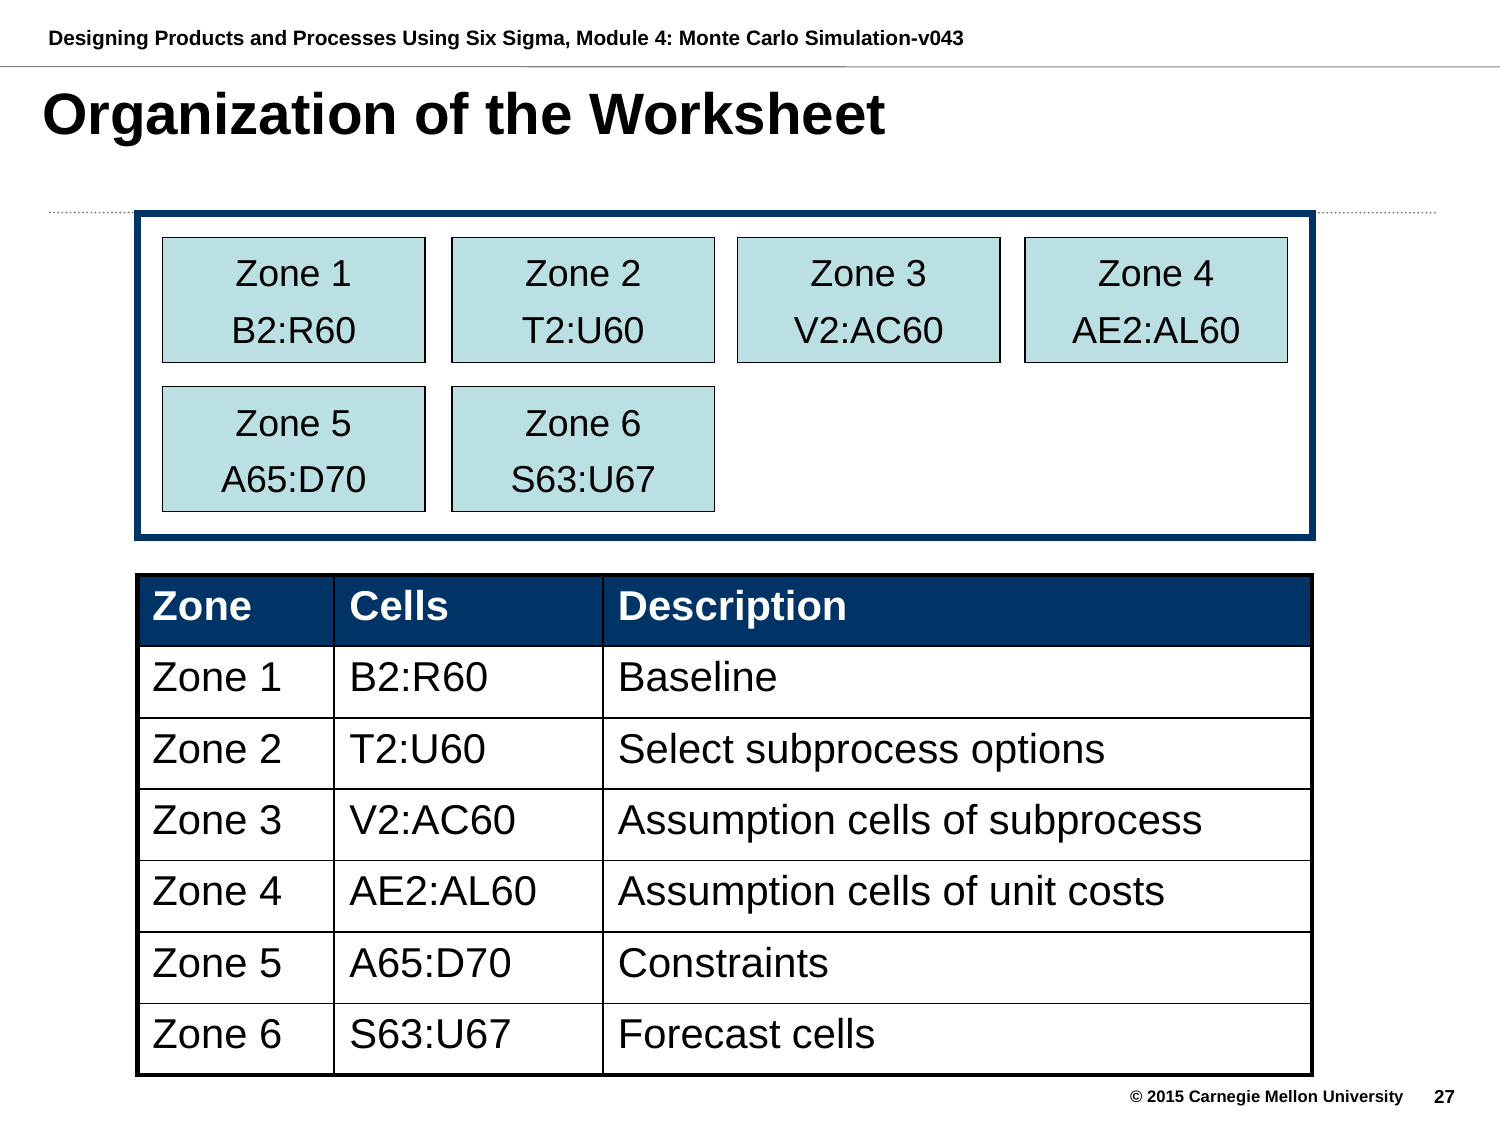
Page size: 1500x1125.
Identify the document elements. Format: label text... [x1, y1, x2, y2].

table_cell Select subprocess options [604, 719, 1310, 788]
text_box [137, 213, 1313, 538]
table_cell Zone 1 [140, 647, 333, 717]
title Organization of the Worksheet [42, 89, 1438, 146]
table_cell Assumption cells of unit costs [604, 861, 1310, 931]
table_cell T2:U60 [335, 719, 602, 788]
table_cell Baseline [604, 647, 1310, 717]
table_cell Assumption cells of subprocess [604, 790, 1310, 860]
table_header Description [604, 577, 1310, 645]
table_cell Zone 2 [140, 719, 333, 788]
table_cell S63:U67 [335, 1004, 602, 1073]
table_cell V2:AC60 [335, 790, 602, 860]
table_cell A65:D70 [335, 933, 602, 1003]
table_header Cells [335, 577, 602, 645]
table_cell Zone 4 [140, 861, 333, 931]
table_cell Zone 3 [140, 790, 333, 860]
table_cell Zone 6 [140, 1004, 333, 1073]
table_cell Constraints [604, 933, 1310, 1003]
table_cell AE2:AL60 [335, 861, 602, 931]
table_header Zone [140, 577, 333, 645]
table_cell B2:R60 [335, 647, 602, 717]
table_cell Forecast cells [604, 1004, 1310, 1073]
table_cell Zone 5 [140, 933, 333, 1003]
